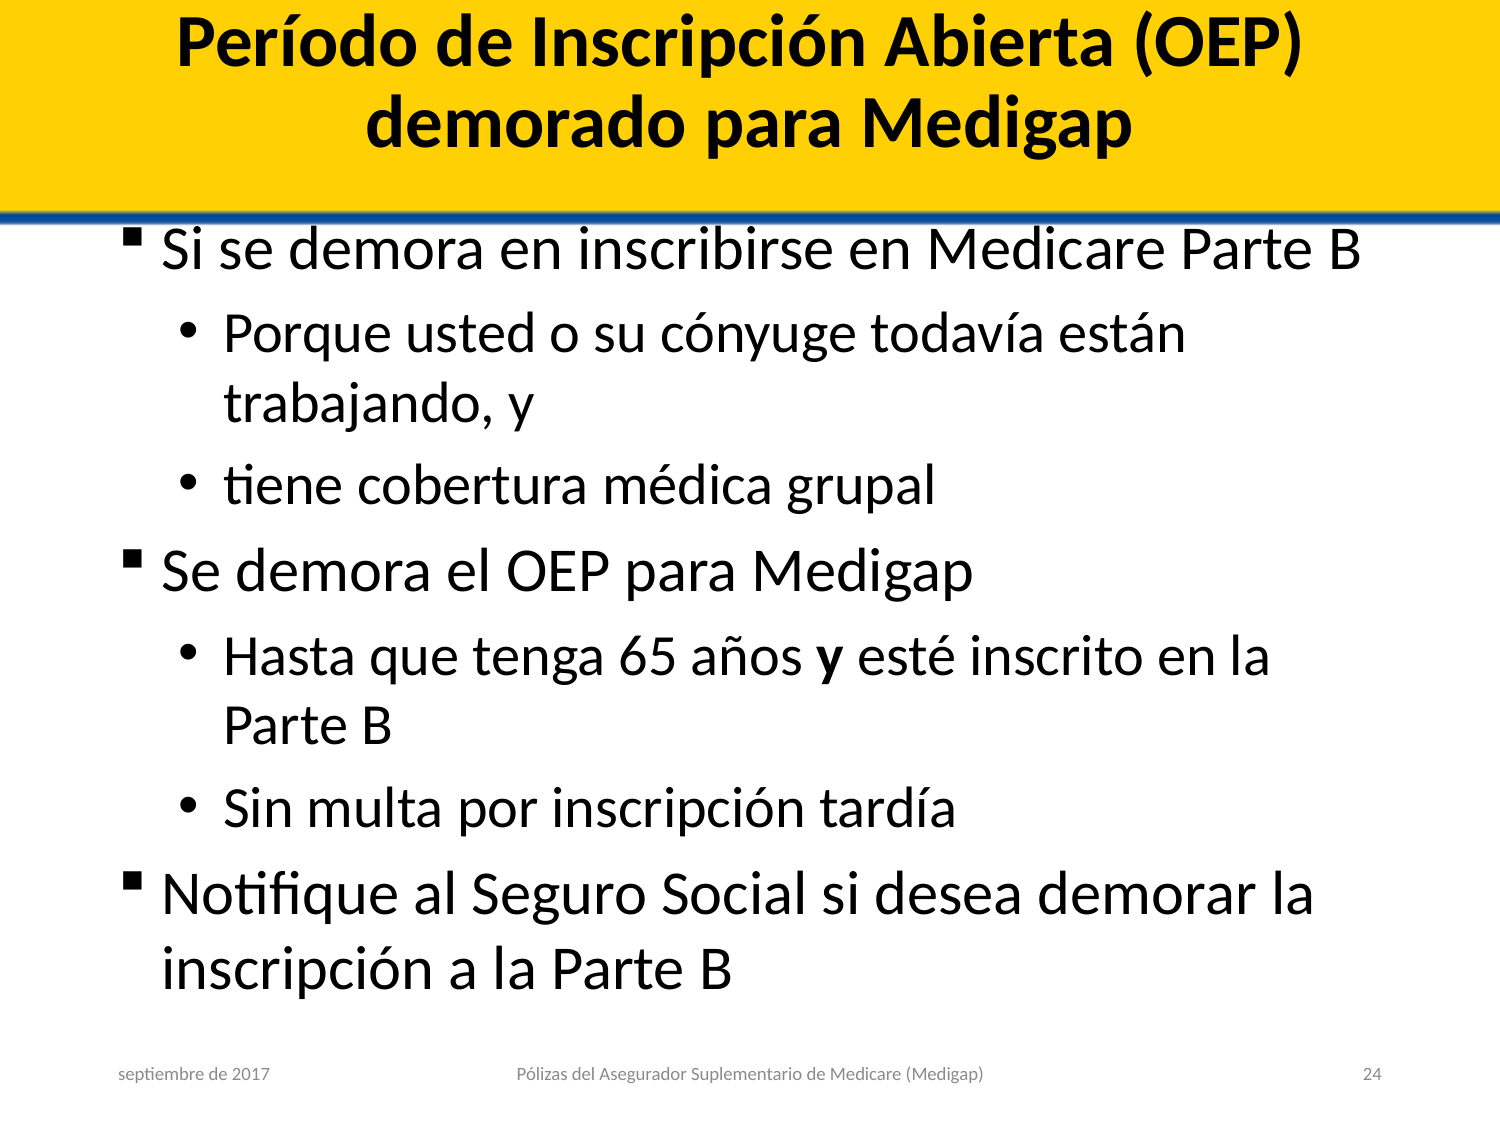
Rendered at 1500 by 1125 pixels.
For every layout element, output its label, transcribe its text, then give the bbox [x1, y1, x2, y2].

picture [0, 0, 1500, 1125]
title Período de Inscripción Abierta (OEP) demorado para Medigap [103, 0, 1397, 167]
slide_number 24 [1059, 1042, 1397, 1103]
slide_number septiembre de 2017 [103, 1042, 441, 1103]
footer Pólizas del Asegurador Suplementario de Medicare (Medigap) [496, 1042, 1004, 1103]
list Si se demora en inscribirse en Medicare Parte B Porque usted o su cónyuge todavía están trabajando, y tiene cobertura médica grupal Se demora el OEP para Medigap Hasta que tenga 65 años y esté inscrito en la Parte B Sin multa por inscripción tardía Notifique al Seguro Social si desea demorar la inscripción a la Parte B [103, 199, 1397, 1014]
